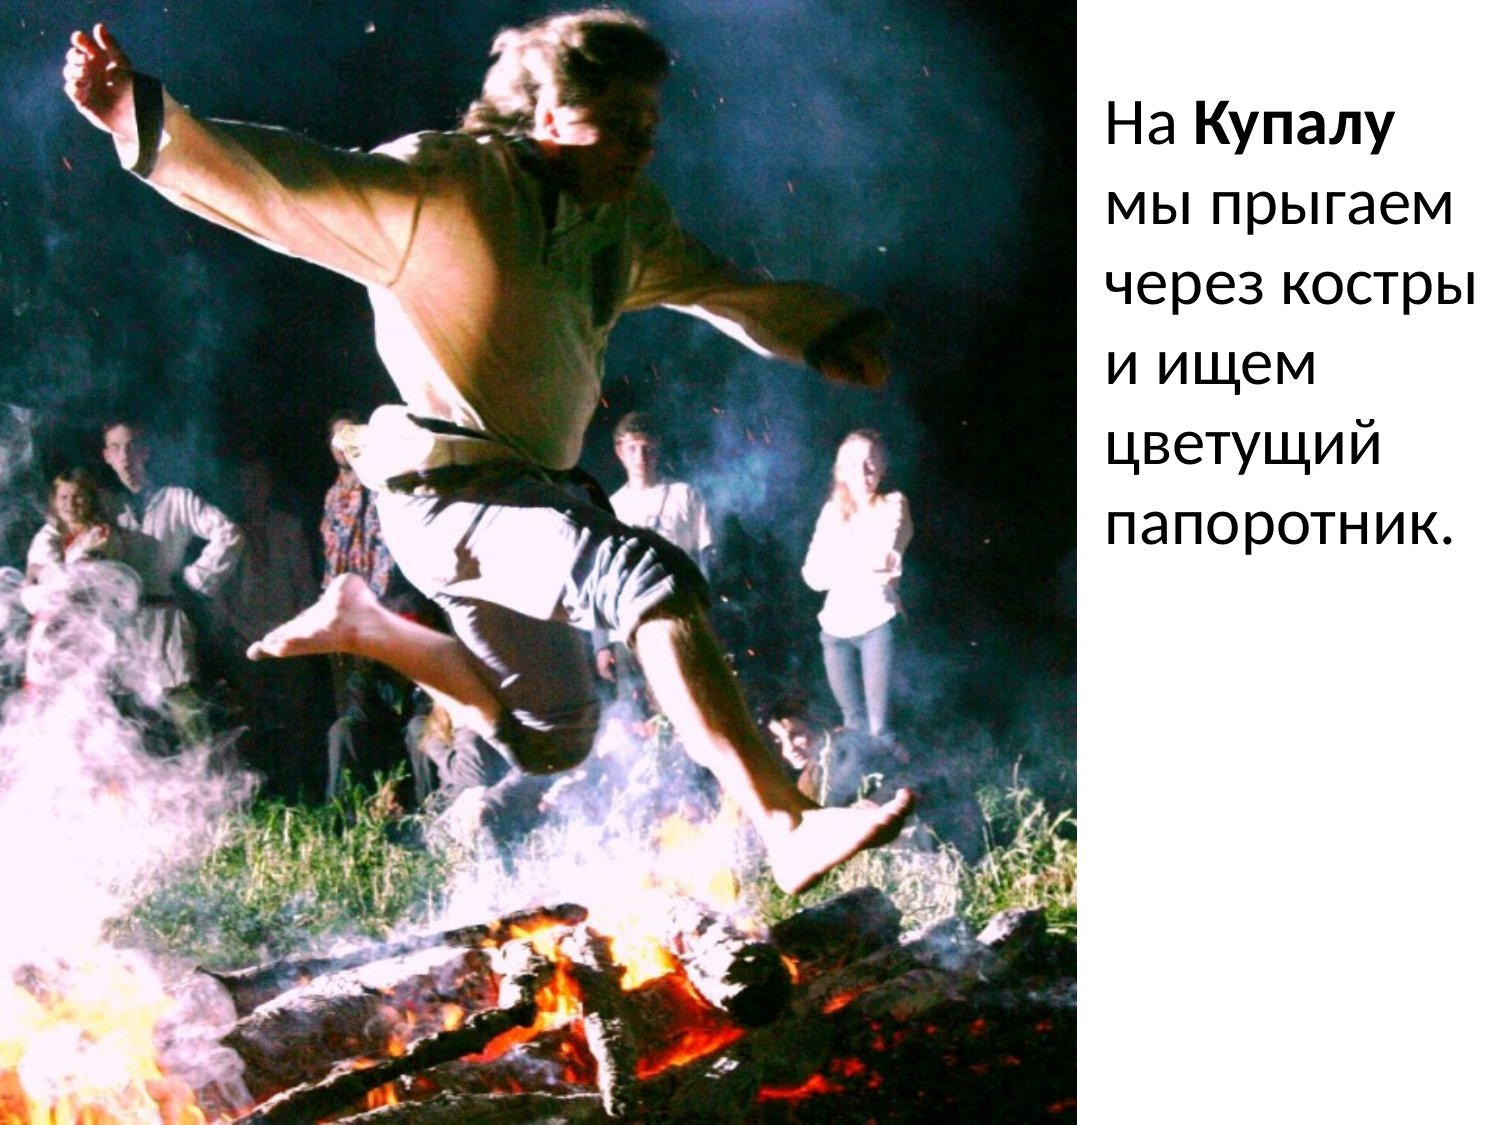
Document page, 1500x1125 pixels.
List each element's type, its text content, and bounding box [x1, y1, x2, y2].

picture [0, 0, 1077, 1125]
text_box На Купалу мы прыгаем через костры и ищем цветущий папоротник. [1089, 70, 1500, 565]
